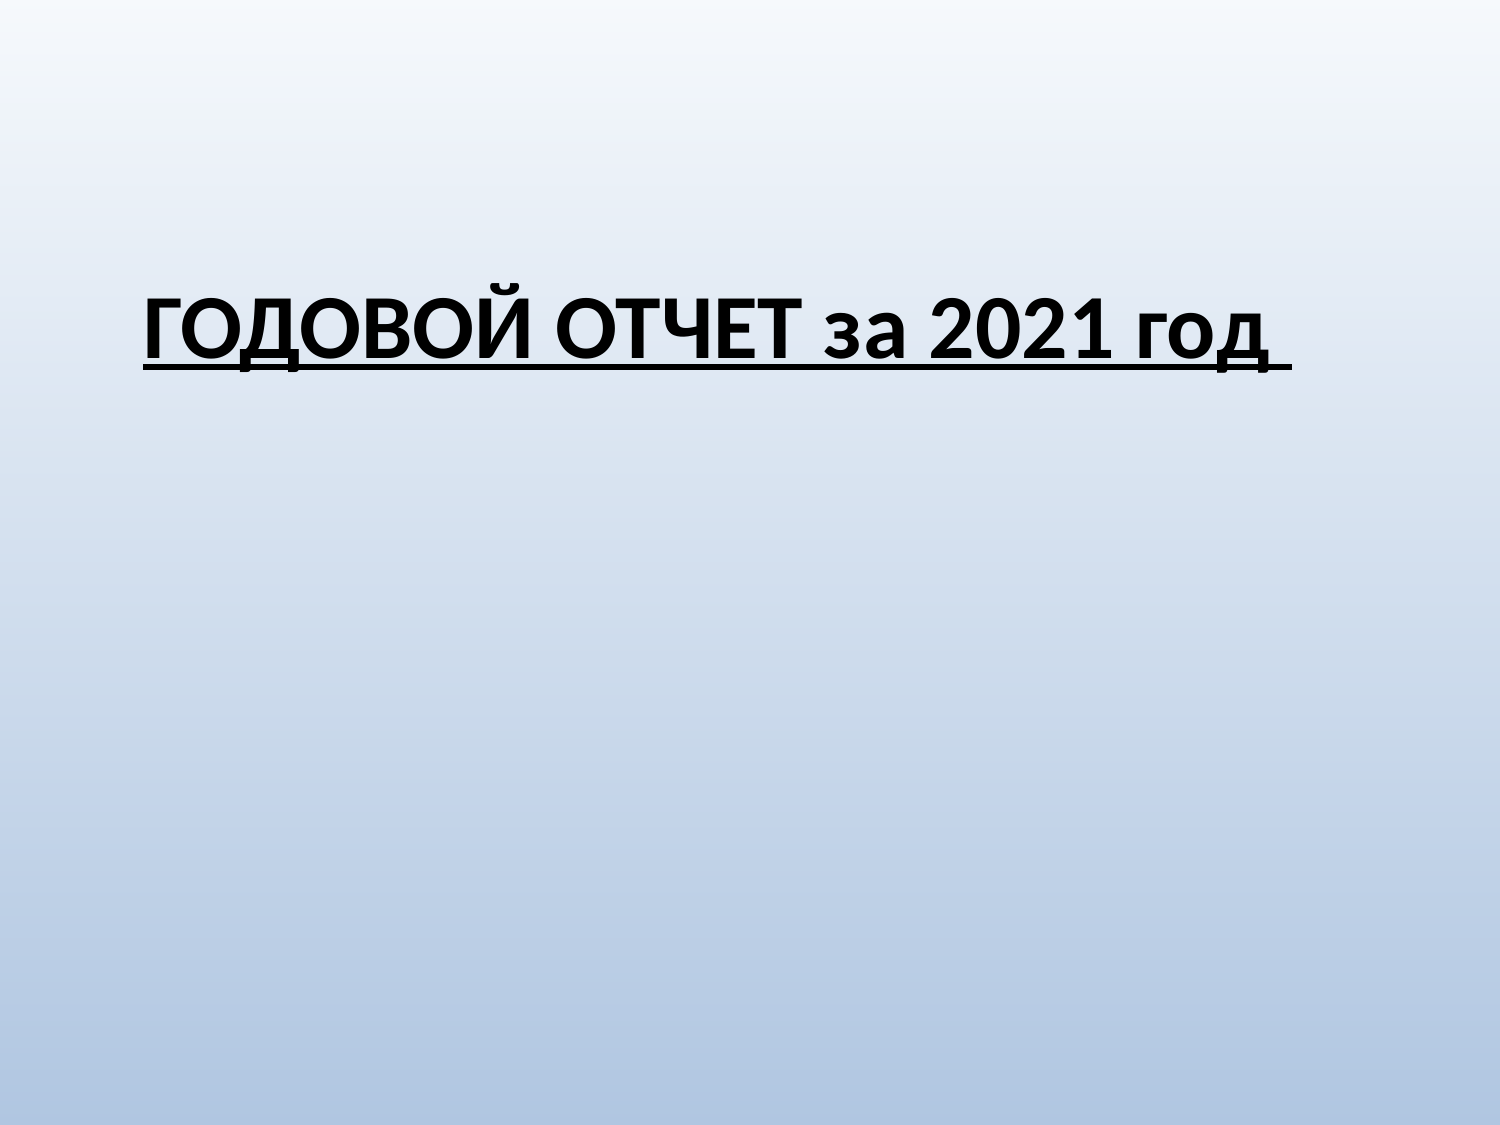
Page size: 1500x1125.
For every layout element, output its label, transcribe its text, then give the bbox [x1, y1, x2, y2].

title ГОДОВОЙ ОТЧЕТ за 2021 год [0, 44, 1436, 599]
